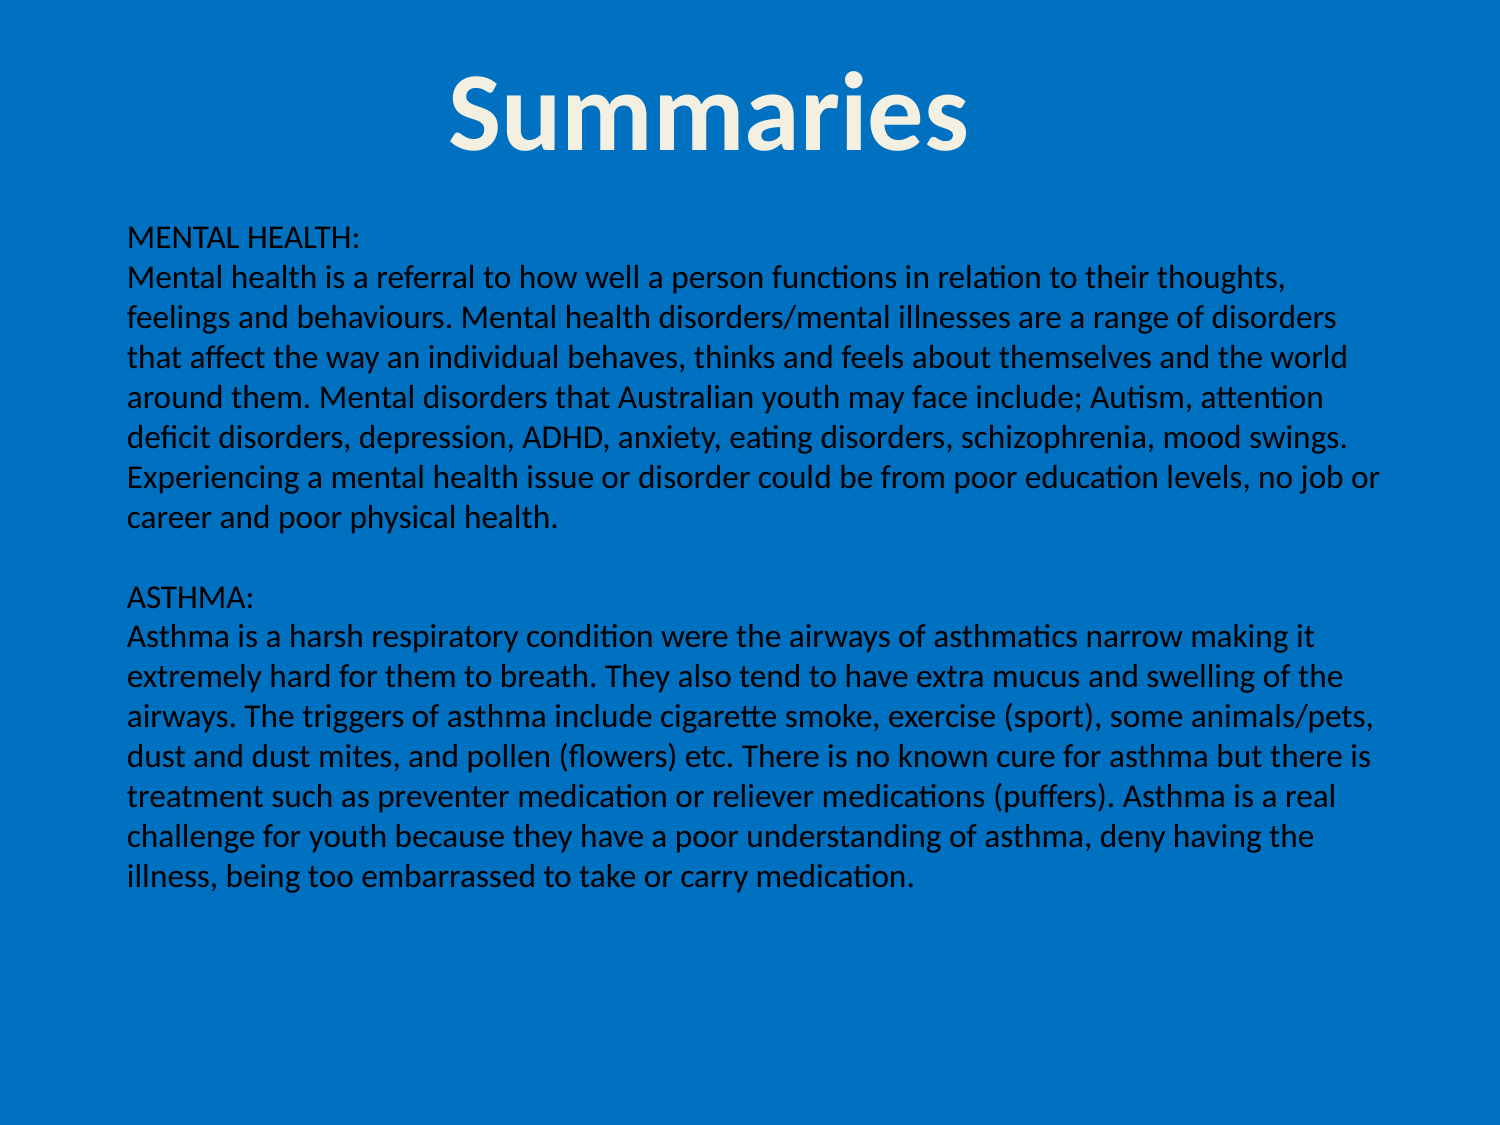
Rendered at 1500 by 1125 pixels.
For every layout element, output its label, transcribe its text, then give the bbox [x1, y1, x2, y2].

text_box Summaries [433, 30, 985, 181]
text_box MENTAL HEALTH: Mental health is a referral to how well a person functions in relation to their thoughts, feelings and behaviours. Mental health disorders/mental illnesses are a range of disorders that affect the way an individual behaves, thinks and feels about themselves and the world around them. Mental disorders that Australian youth may face include; Autism, attention deficit disorders, depression, ADHD, anxiety, eating disorders, schizophrenia, mood swings. Experiencing a mental health issue or disorder could be from poor education levels, no job or career and poor physical health. ASTHMA: Asthma is a harsh respiratory condition were the airways of asthmatics narrow making it extremely hard for them to breath. They also tend to have extra mucus and swelling of the airways. The triggers of asthma include cigarette smoke, exercise (sport), some animals/pets, dust and dust mites, and pollen (flowers) etc. There is no known cure for asthma but there is treatment such as preventer medication or reliever medications (puffers). Asthma is a real challenge for youth because they have a poor understanding of asthma, deny having the illness, being too embarrassed to take or carry medication. [112, 208, 1413, 947]
